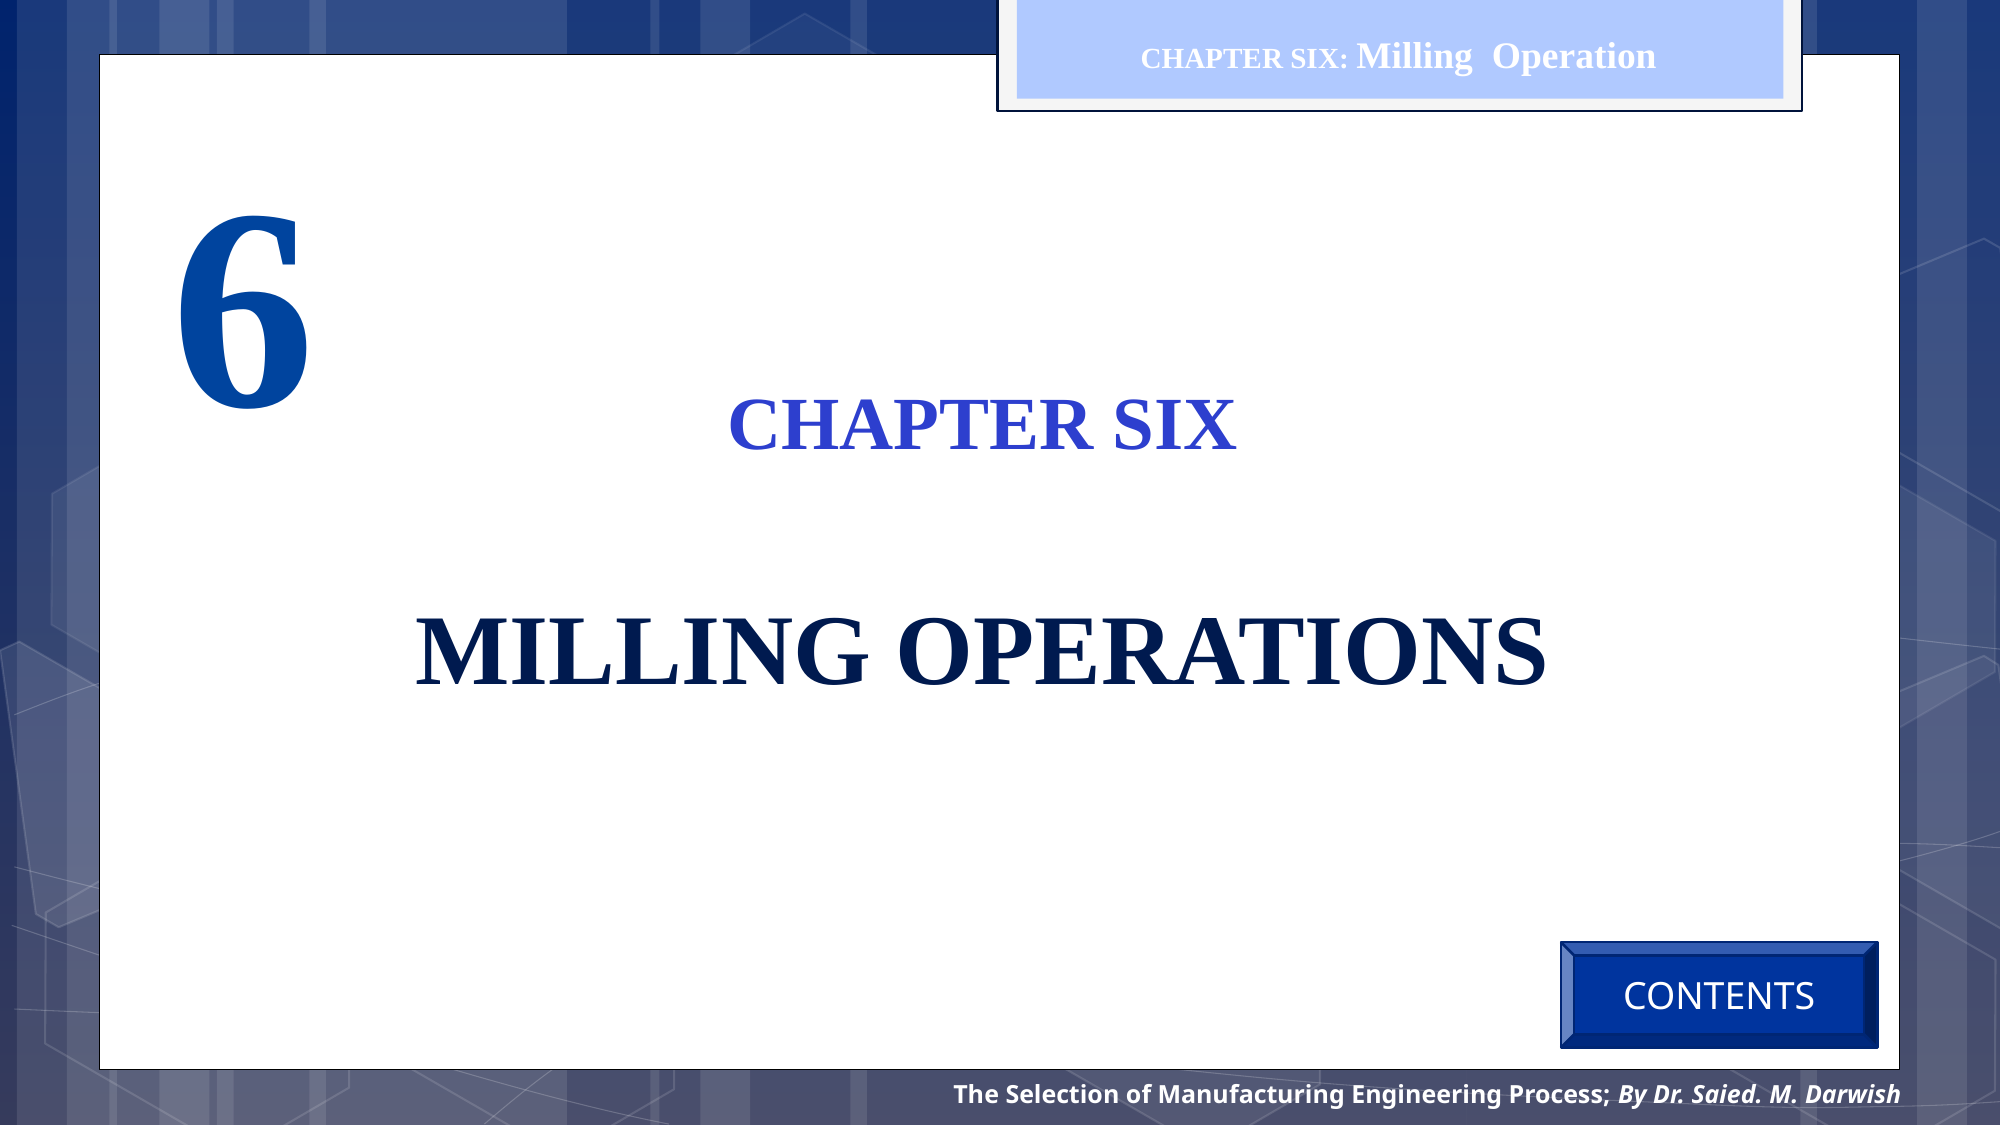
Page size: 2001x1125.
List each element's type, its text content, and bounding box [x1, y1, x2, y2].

text_box CHAPTER SIX MILLING OPERATIONS [204, 500, 1761, 712]
text_box 6 [138, 232, 349, 472]
text_box CHAPTER SIX: Milling Operation [940, 0, 1858, 84]
text_box CONTENTS [1559, 941, 1879, 1049]
